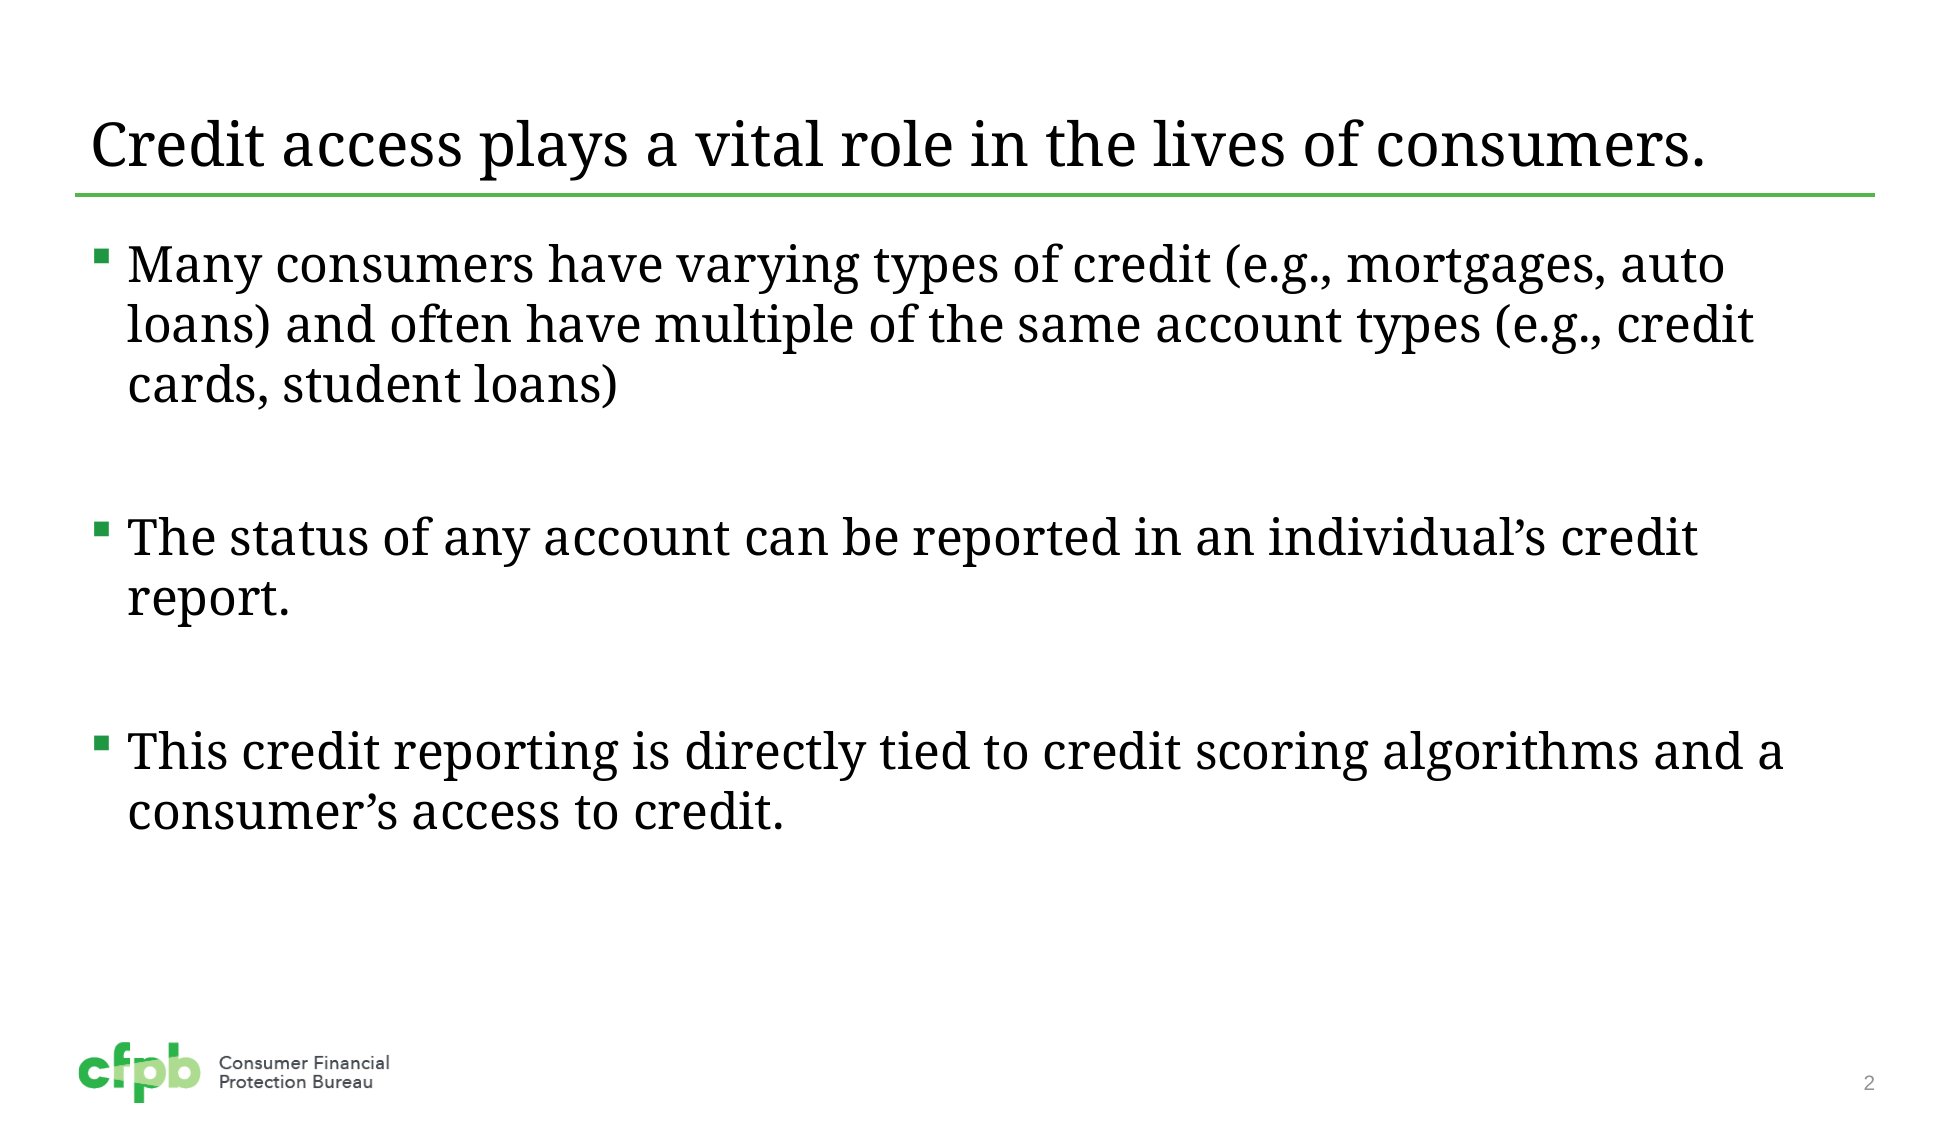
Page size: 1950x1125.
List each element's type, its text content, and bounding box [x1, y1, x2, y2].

slide_number 2 [1680, 1050, 1875, 1095]
title Credit access plays a vital role in the lives of consumers. [75, 45, 1875, 195]
picture [78, 1040, 394, 1103]
list Many consumers have varying types of credit (e.g., mortgages, auto loans) and often have multiple of the same account types (e.g., credit cards, student loans) The status of any account can be reported in an individual’s credit report. This credit reporting is directly tied to credit scoring algorithms and a consumer’s access to credit. [75, 224, 1875, 1020]
